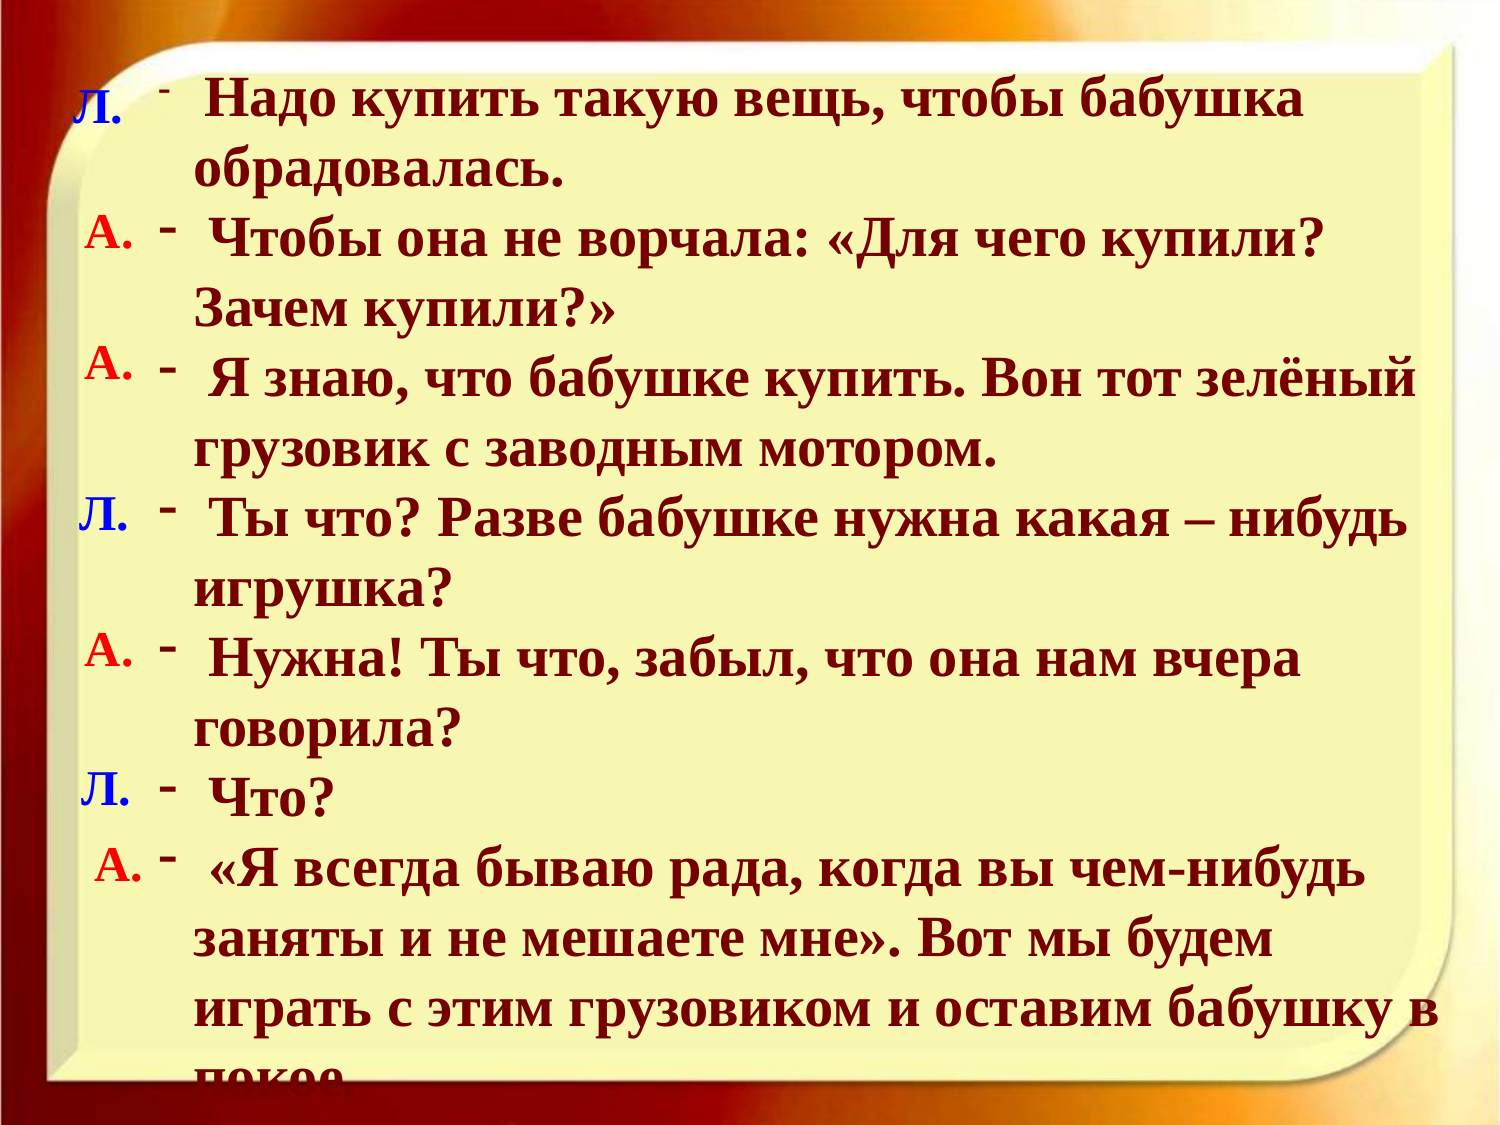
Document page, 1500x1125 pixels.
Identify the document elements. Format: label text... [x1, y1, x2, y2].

text_box Л. [58, 66, 160, 142]
text_box Надо купить такую вещь, чтобы бабушка обрадовалась. Чтобы она не ворчала: «Для чего купили? Зачем купили?» Я знаю, что бабушке купить. Вон тот зелёный грузовик с заводным мотором. Ты что? Разве бабушке нужна какая – нибудь игрушка? Нужна! Ты что, забыл, что она нам вчера говорила? Что? «Я всегда бываю рада, когда вы чем-нибудь заняты и не мешаете мне». Вот мы будем играть с этим грузовиком и оставим бабушку в покое. [143, 50, 1480, 1116]
text_box Л. [64, 473, 160, 549]
text_box А. [79, 823, 169, 899]
text_box А. [70, 609, 160, 685]
picture [0, 0, 1500, 1125]
text_box Л. [66, 748, 168, 823]
text_box А. [70, 322, 160, 397]
text_box А. [70, 190, 160, 266]
